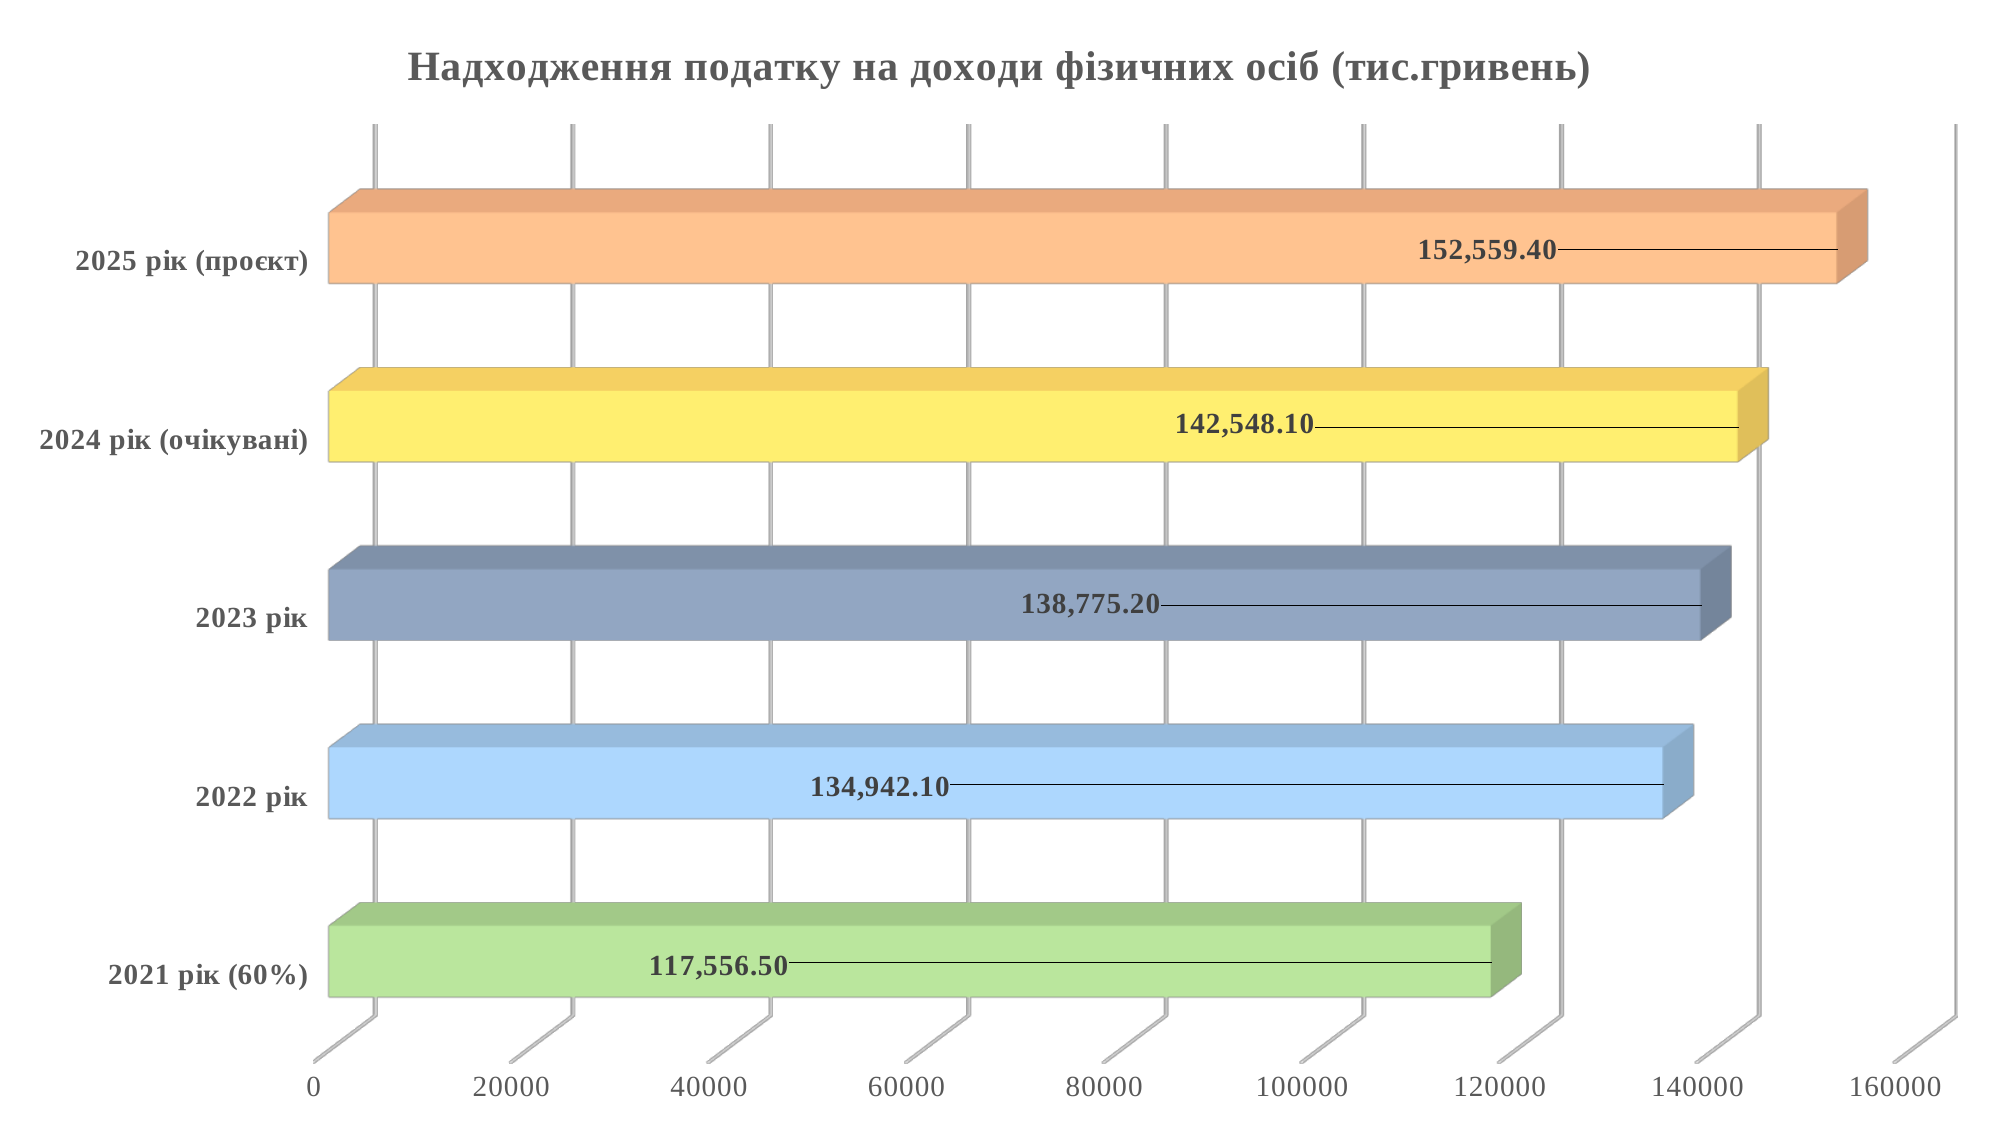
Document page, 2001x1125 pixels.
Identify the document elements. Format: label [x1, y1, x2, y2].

chart [0, 0, 2000, 1125]
